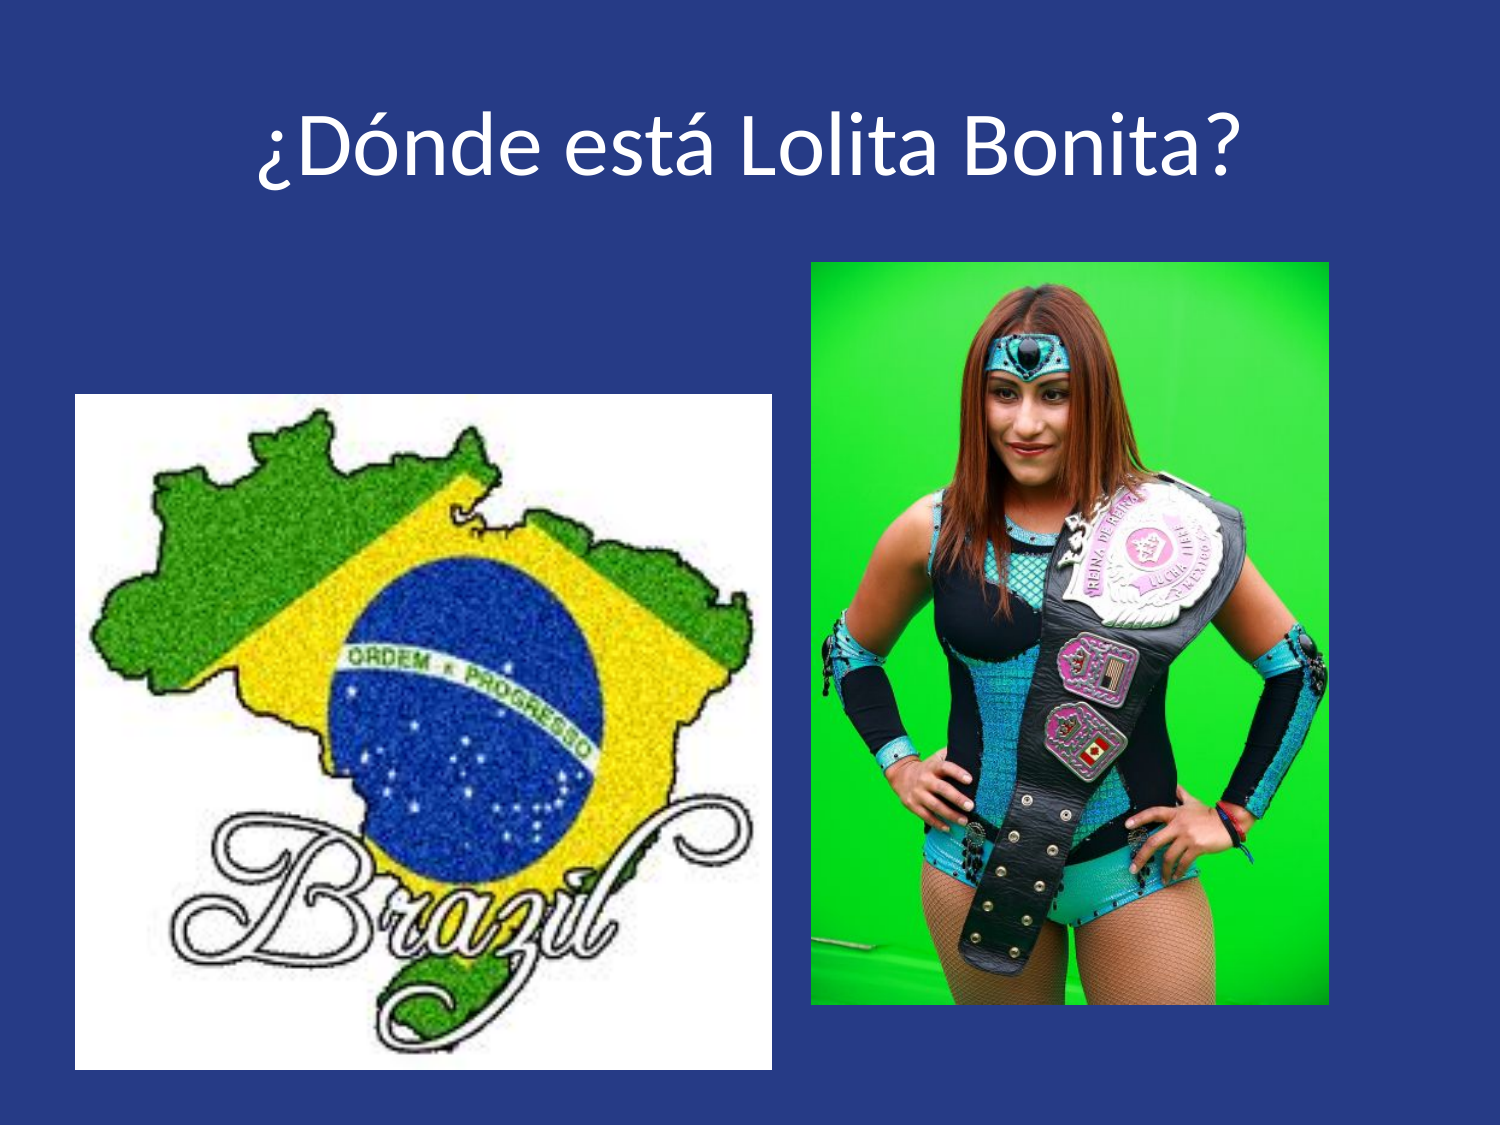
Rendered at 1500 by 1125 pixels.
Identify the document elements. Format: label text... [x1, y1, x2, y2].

title ¿Dónde está Lolita Bonita? [75, 45, 1425, 233]
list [394, 262, 1500, 1006]
picture [74, 394, 772, 1070]
